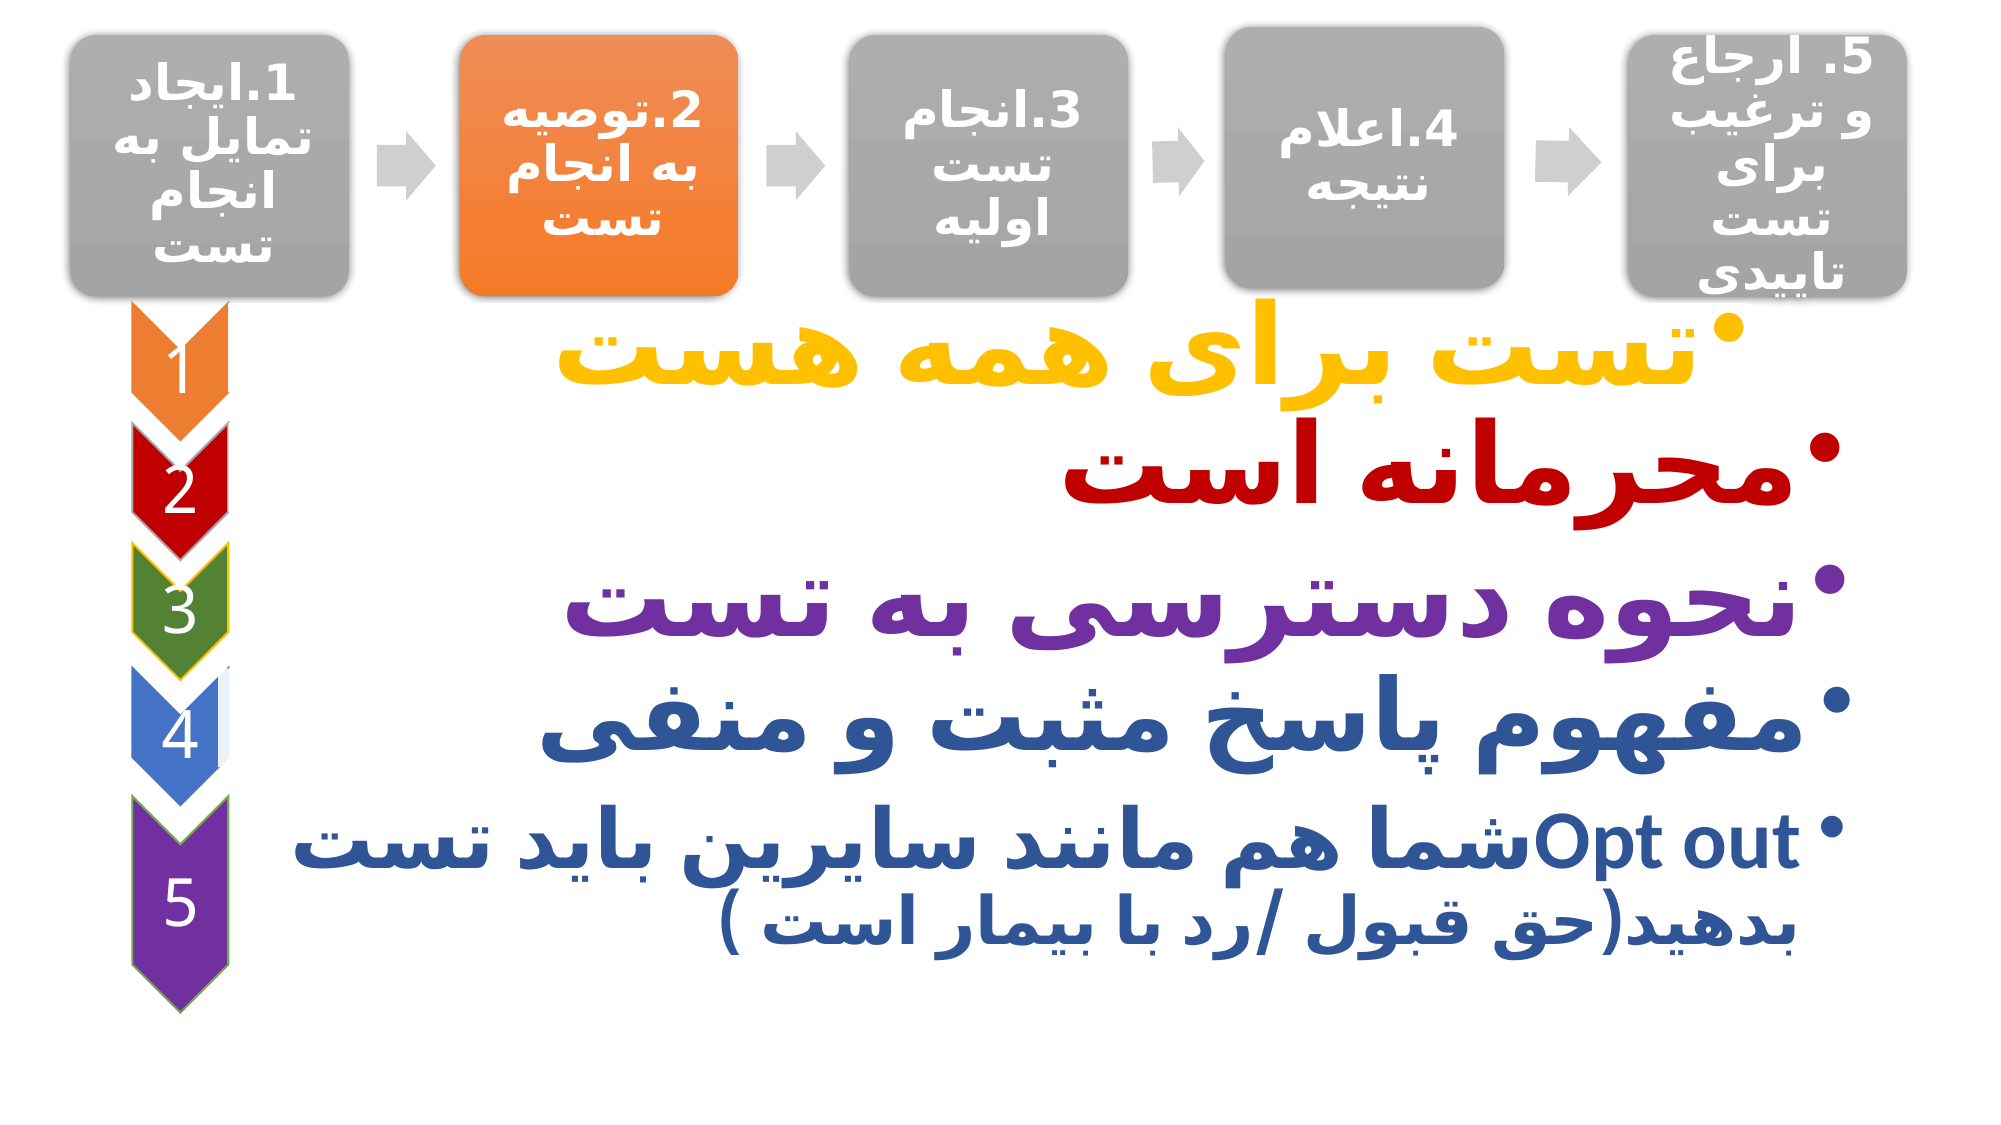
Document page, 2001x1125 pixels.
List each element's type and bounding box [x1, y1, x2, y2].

list [137, 302, 1861, 1014]
text_box [69, 0, 1909, 340]
